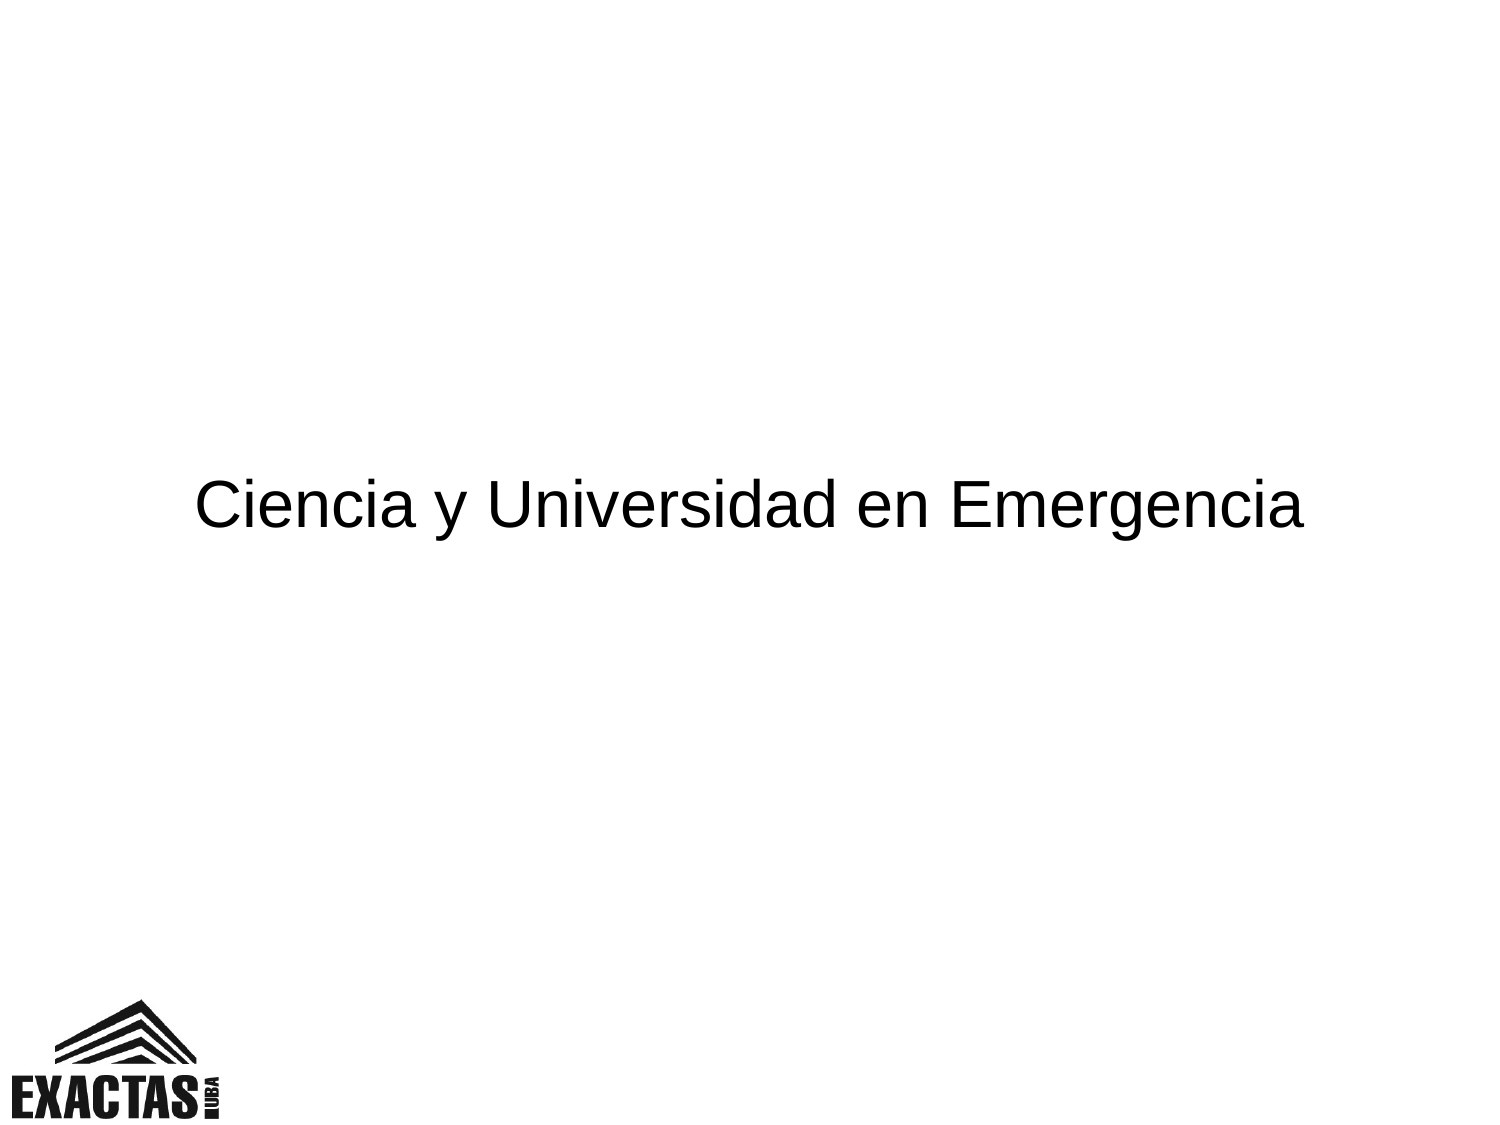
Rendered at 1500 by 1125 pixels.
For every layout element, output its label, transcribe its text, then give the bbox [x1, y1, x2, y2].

picture [12, 999, 219, 1119]
title Ciencia y Universidad en Emergencia [0, 441, 1500, 560]
